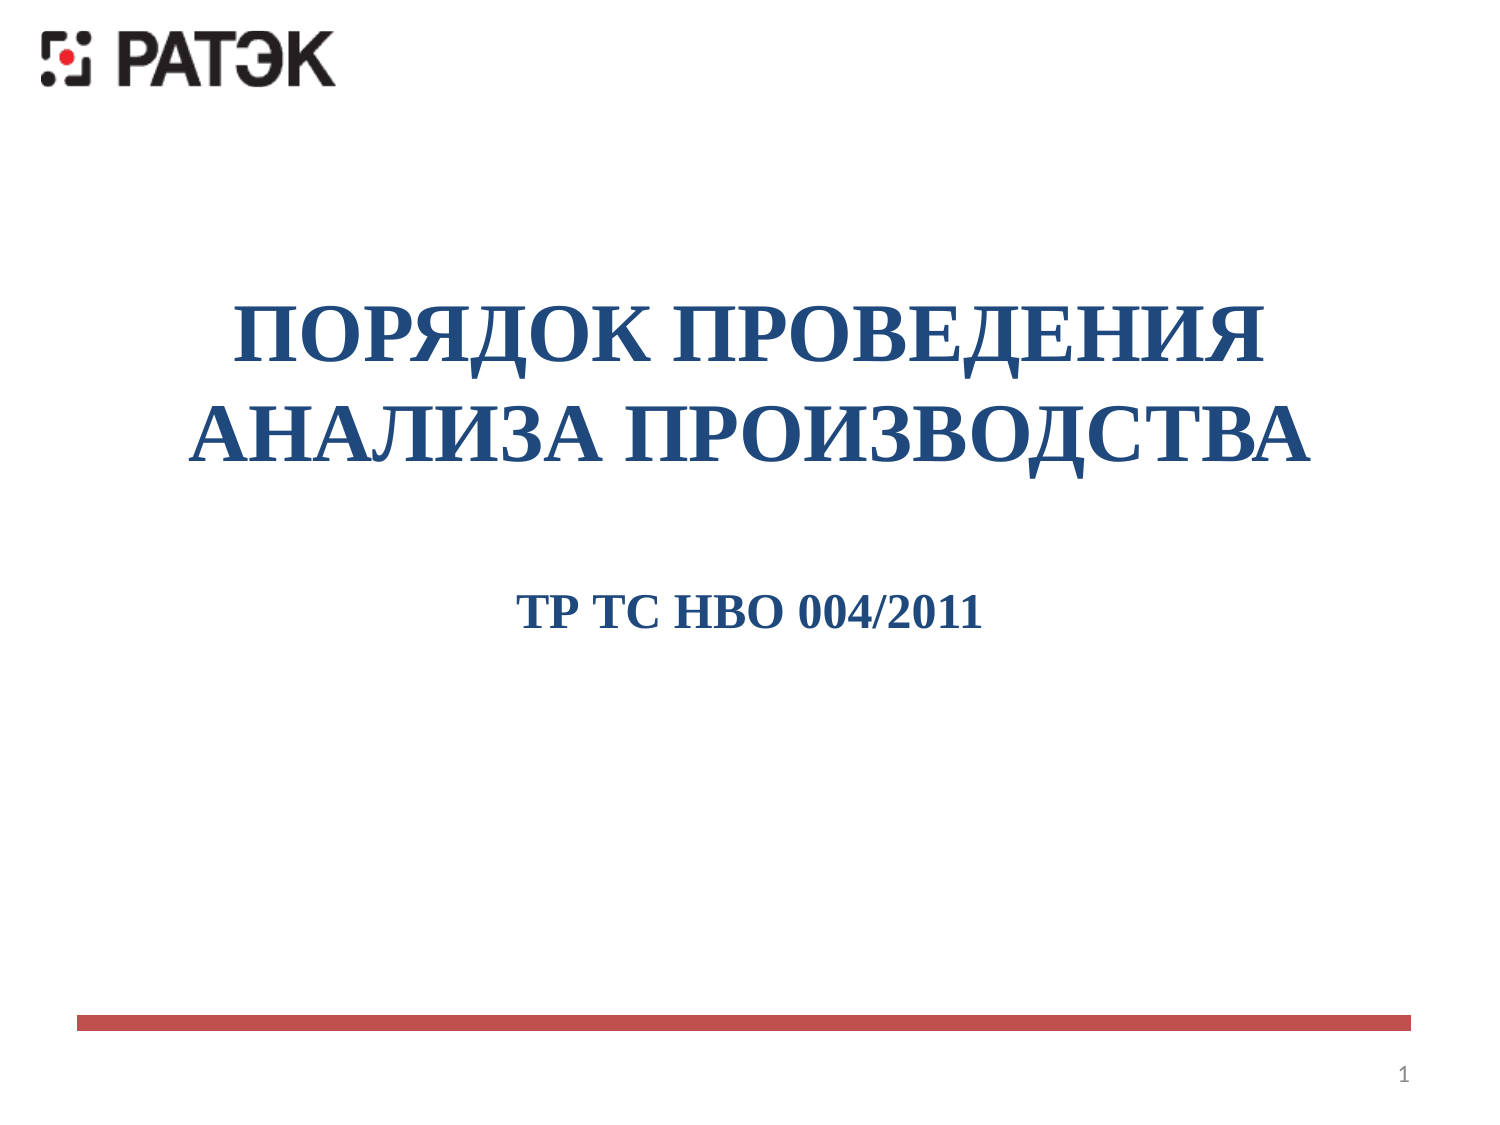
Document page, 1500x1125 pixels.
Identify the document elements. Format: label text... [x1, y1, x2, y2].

title Порядок проведения анализа производства ТР ТС НВО 004/2011 [112, 326, 1388, 591]
slide_number 1 [1074, 1042, 1425, 1103]
picture [41, 30, 339, 88]
